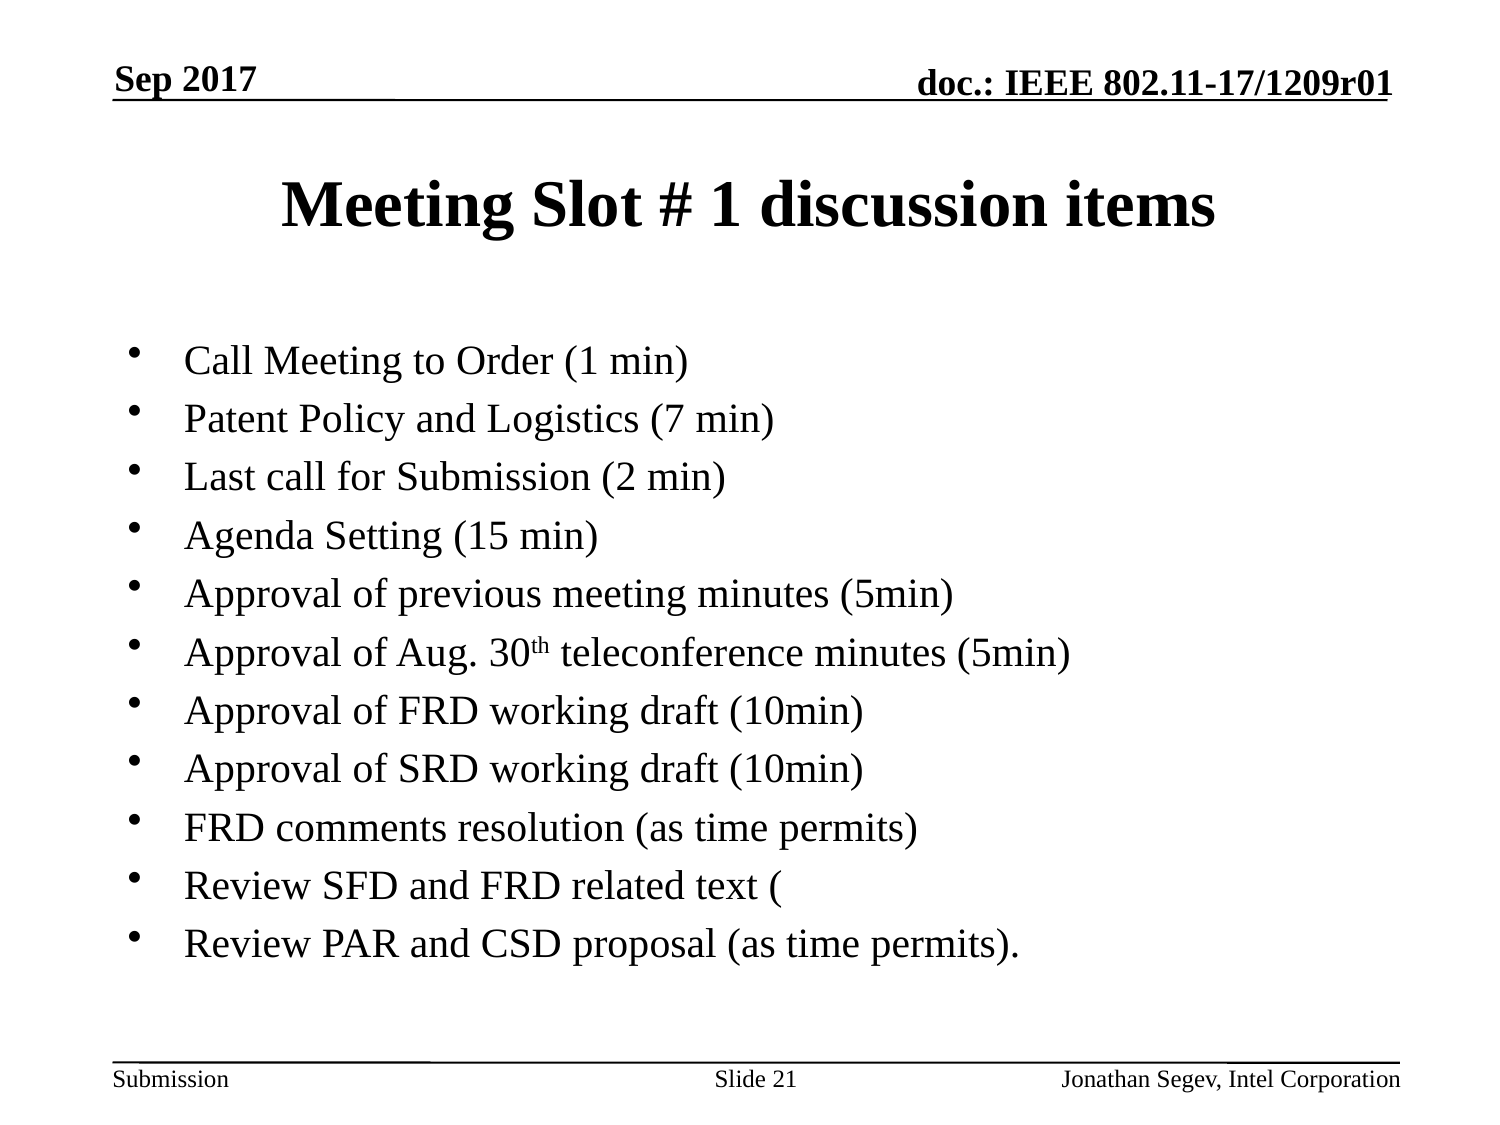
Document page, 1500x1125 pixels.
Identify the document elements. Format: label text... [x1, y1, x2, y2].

slide_number Slide 21 [712, 1061, 800, 1123]
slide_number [114, 54, 423, 100]
title Meeting Slot # 1 discussion items [112, 112, 1388, 288]
list Call Meeting to Order (1 min) Patent Policy and Logistics (7 min) Last call for Submission (2 min) Agenda Setting (15 min) Approval of previous meeting minutes (5min) Approval of Aug. 30th teleconference minutes (5min) Approval of FRD working draft (10min) Approval of SRD working draft (10min) FRD comments resolution (as time permits) Review SFD and FRD related text ( Review PAR and CSD proposal (as time permits). [112, 324, 1388, 1000]
footer Jonathan Segev, Intel Corporation [878, 1061, 1402, 1093]
